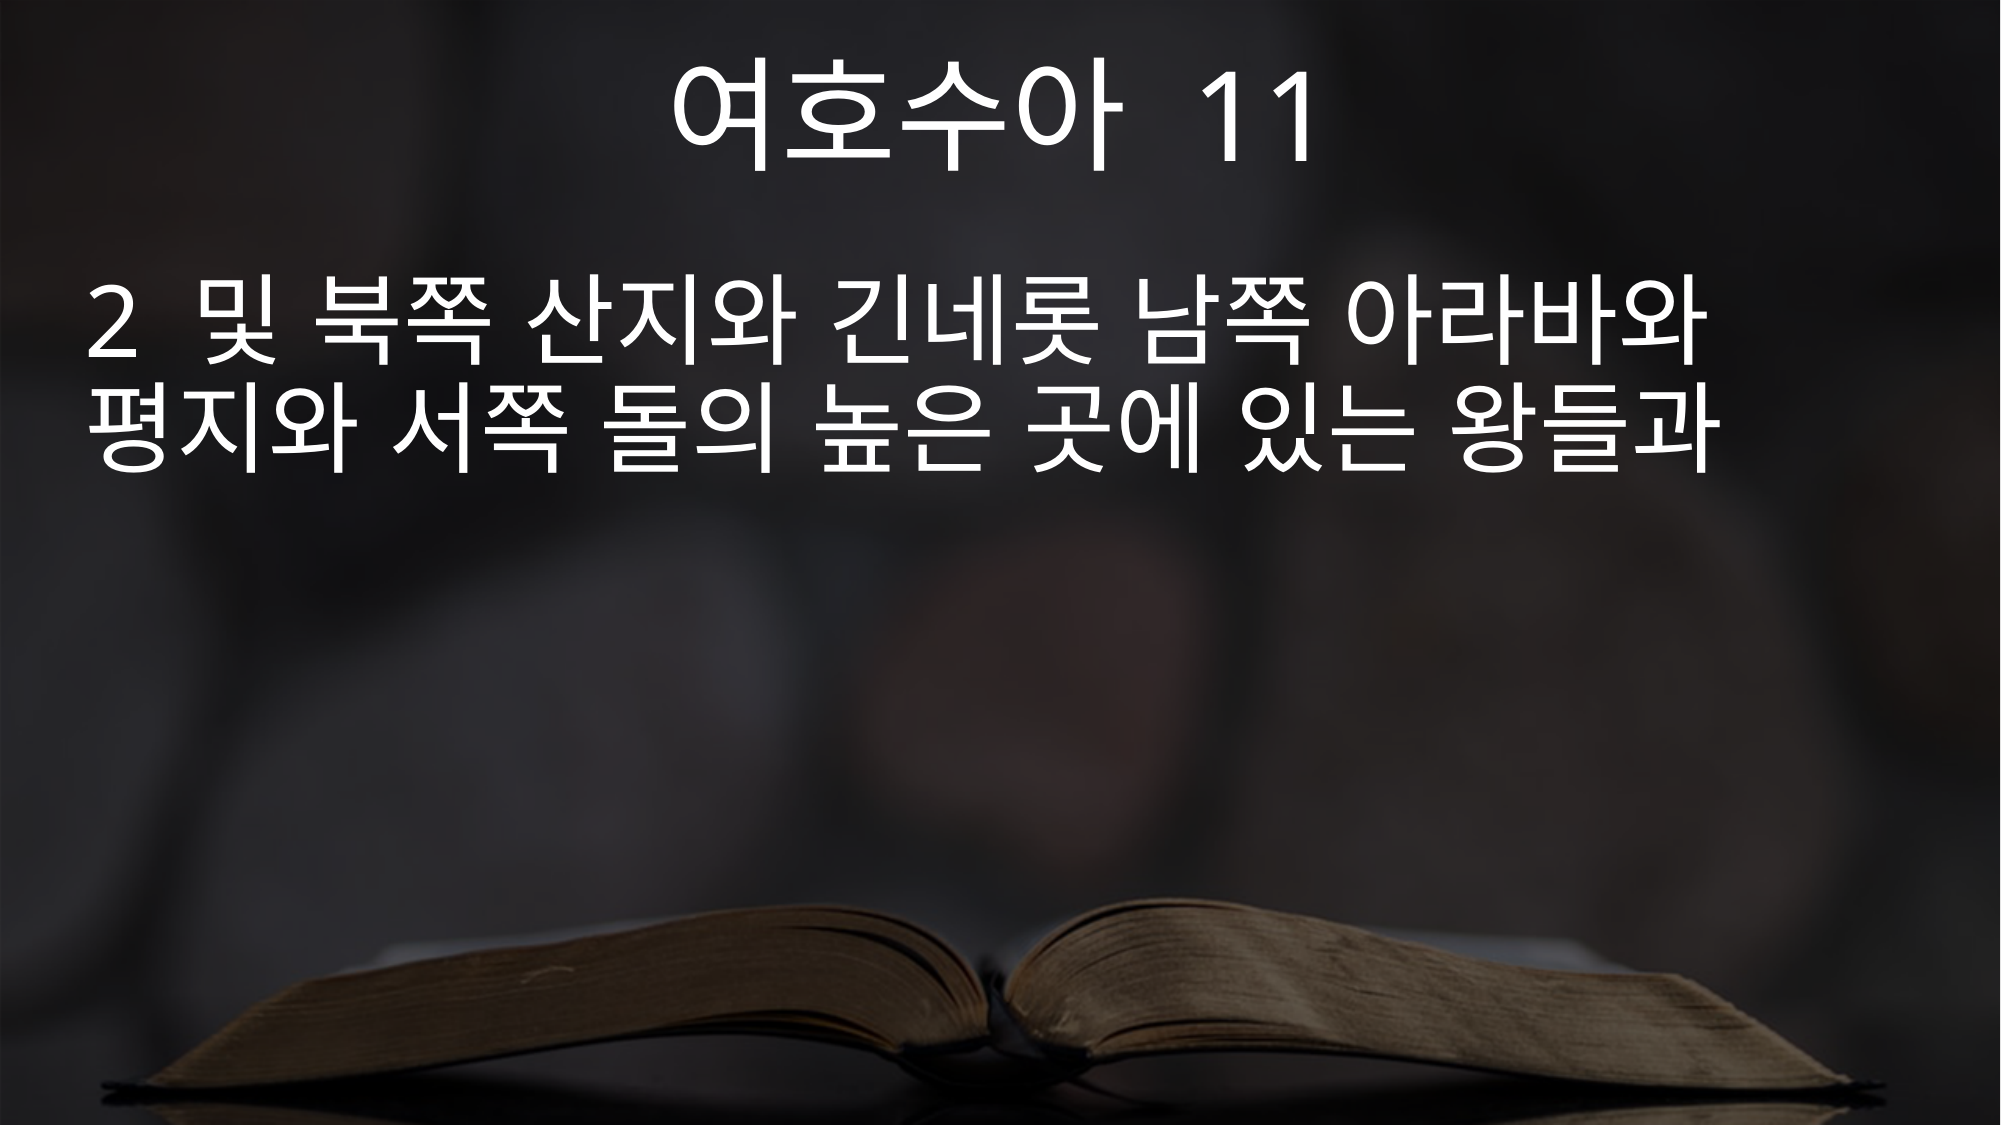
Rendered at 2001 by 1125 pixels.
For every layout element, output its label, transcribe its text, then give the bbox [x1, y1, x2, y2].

picture [0, 0, 2001, 1125]
list 2 및 북쪽 산지와 긴네롯 남쪽 아라바와 평지와 서쪽 돌의 높은 곳에 있는 왕들과 [69, 263, 1953, 423]
footer 여호수아 11 [0, 32, 2000, 192]
